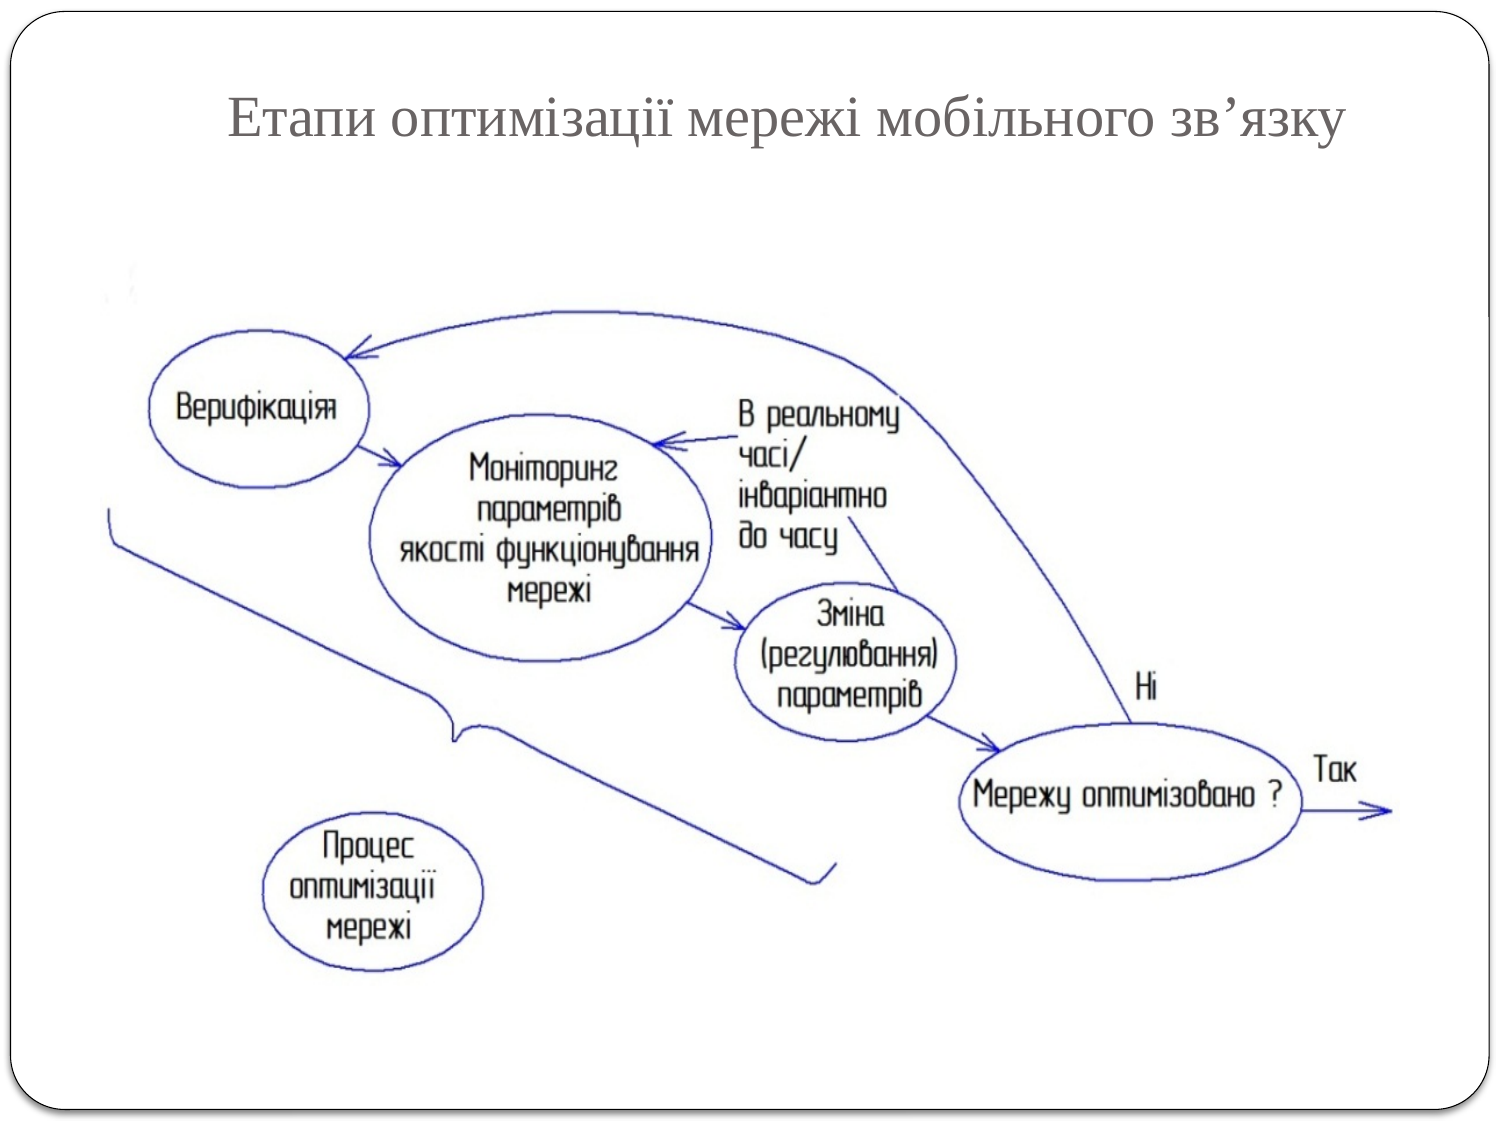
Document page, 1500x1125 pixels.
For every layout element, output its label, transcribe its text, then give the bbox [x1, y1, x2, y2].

title Етапи оптимізації мережі мобільного зв’язку [150, 45, 1425, 233]
picture [100, 231, 1400, 1024]
